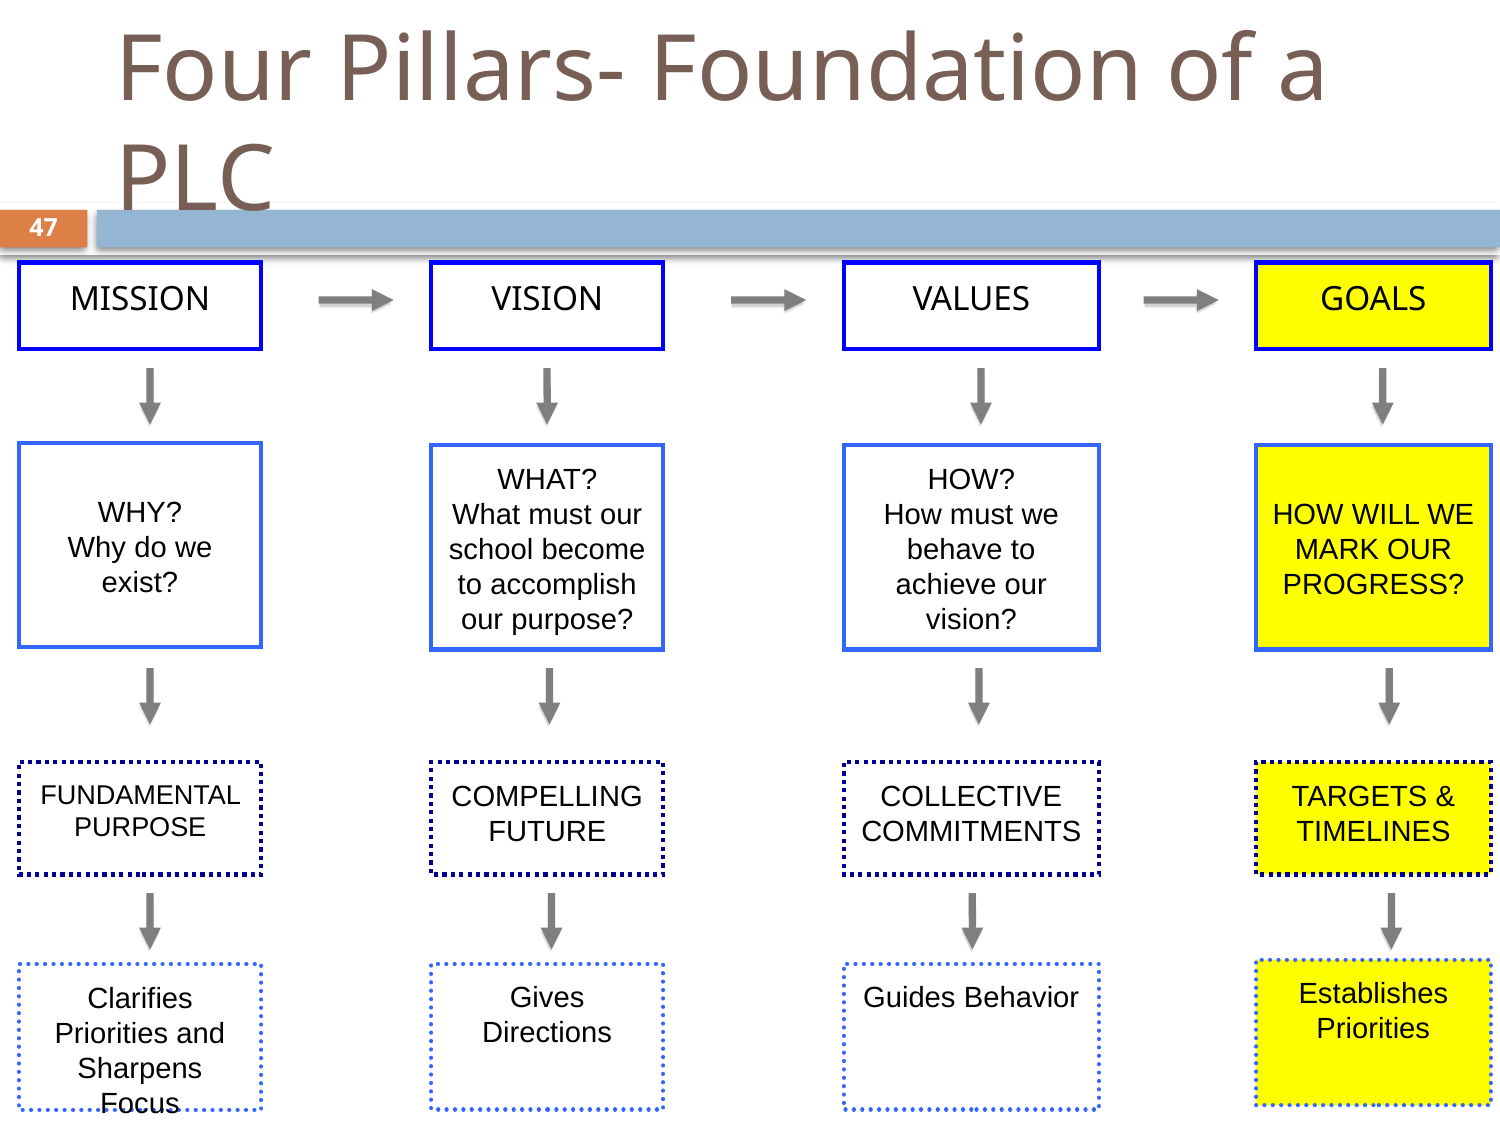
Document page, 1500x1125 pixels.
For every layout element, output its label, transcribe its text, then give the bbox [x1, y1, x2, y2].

text_box [731, 293, 807, 307]
text_box HOW WILL WE MARK OUR PROGRESS? [1256, 445, 1491, 650]
text_box [974, 368, 988, 425]
text_box MISSION [18, 262, 262, 349]
title Four Pillars- Foundation of a PLC [100, 37, 1439, 201]
text_box Establishes Priorities [1256, 959, 1491, 1106]
text_box [966, 893, 979, 950]
text_box Gives Directions [431, 963, 664, 1110]
slide_number 47 [0, 208, 88, 249]
text_box FUNDAMENTAL PURPOSE [18, 761, 262, 875]
text_box [143, 368, 157, 425]
text_box TARGETS & TIMELINES [1256, 761, 1491, 875]
text_box [1383, 668, 1396, 725]
text_box Guides Behavior [843, 963, 1099, 1110]
text_box WHY? Why do we exist? [18, 443, 262, 648]
text_box [543, 668, 556, 725]
text_box [972, 668, 986, 725]
text_box [1376, 368, 1390, 425]
text_box [545, 893, 558, 950]
text_box HOW? How must we behave to achieve our vision? [843, 445, 1099, 650]
text_box VISION [431, 262, 664, 349]
text_box [540, 368, 554, 425]
text_box COLLECTIVE COMMITMENTS [843, 761, 1099, 875]
text_box [143, 668, 157, 725]
text_box [143, 893, 157, 950]
text_box [1385, 893, 1398, 950]
text_box COMPELLING FUTURE [431, 761, 664, 875]
text_box VALUES [843, 262, 1099, 349]
text_box Clarifies Priorities and Sharpens Focus [18, 964, 262, 1110]
text_box [318, 293, 394, 307]
text_box [1143, 293, 1219, 307]
text_box WHAT? What must our school become to accomplish our purpose? [431, 445, 664, 650]
text_box GOALS [1256, 262, 1491, 349]
